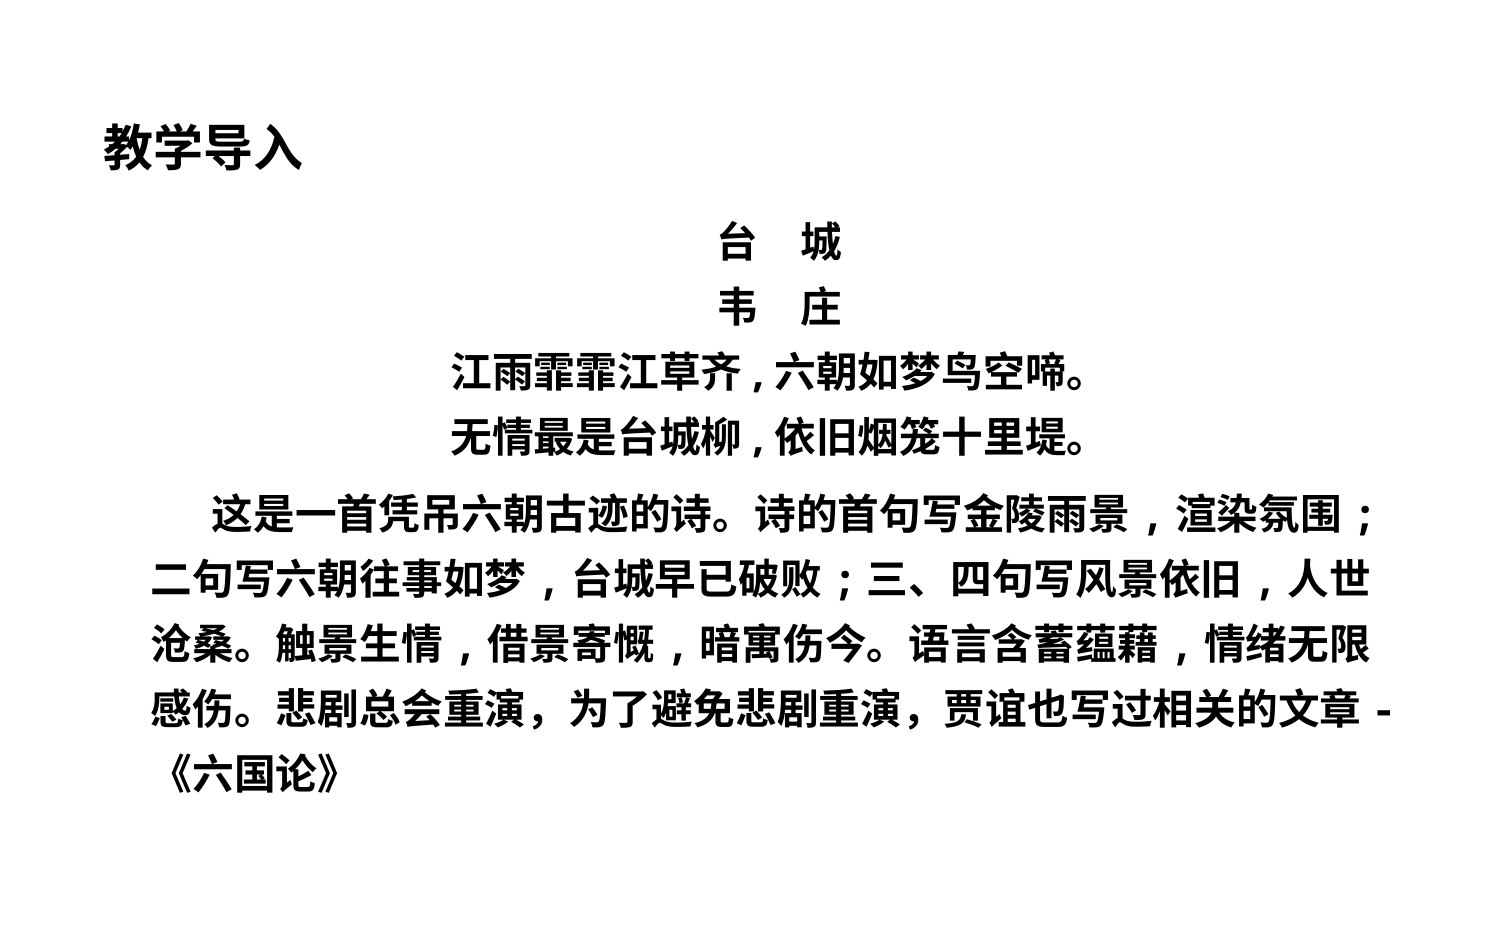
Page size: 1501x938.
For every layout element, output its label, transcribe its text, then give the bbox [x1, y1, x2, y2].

text_box 台 城 韦 庄 江雨霏霏江草齐,六朝如梦鸟空啼。 无情最是台城柳,依旧烟笼十里堤。 [88, 193, 1471, 468]
text_box 教学导入 [88, 90, 396, 184]
text_box 这是一首凭吊六朝古迹的诗。诗的首句写金陵雨景,渲染氛围;二句写六朝往事如梦,台城早已破败;三、四句写风景依旧,人世沧桑。触景生情,借景寄慨,暗寓伤今。语言含蓄蕴藉,情绪无限 感伤。悲剧总会重演，为了避免悲剧重演，贾谊也写过相关的文章-《六国论》 [135, 465, 1412, 805]
